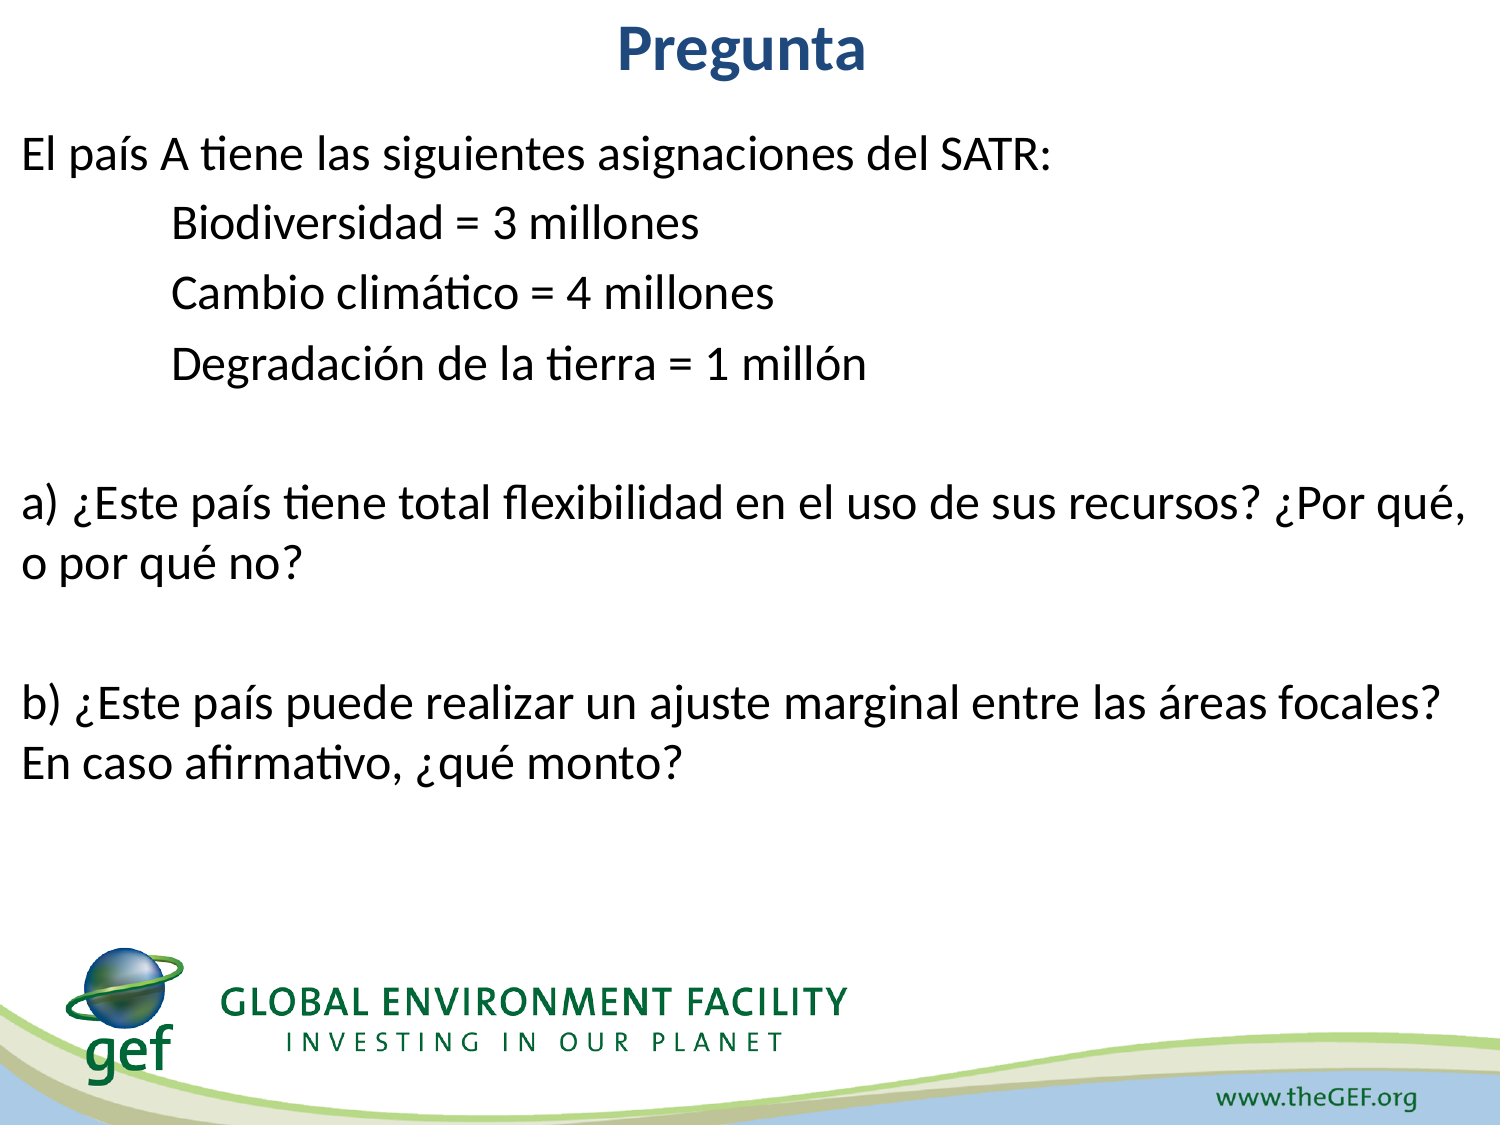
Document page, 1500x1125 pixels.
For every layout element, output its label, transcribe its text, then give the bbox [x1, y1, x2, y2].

title Pregunta [74, 0, 1426, 88]
list El país A tiene las siguientes asignaciones del SATR: Biodiversidad = 3 millones Cambio climático = 4 millones Degradación de la tierra = 1 millón a) ¿Este país tiene total flexibilidad en el uso de sus recursos? ¿Por qué, o por qué no? b) ¿Este país puede realizar un ajuste marginal entre las áreas focales? En caso afirmativo, ¿qué monto? [5, 112, 1497, 938]
picture [0, 920, 1500, 1125]
